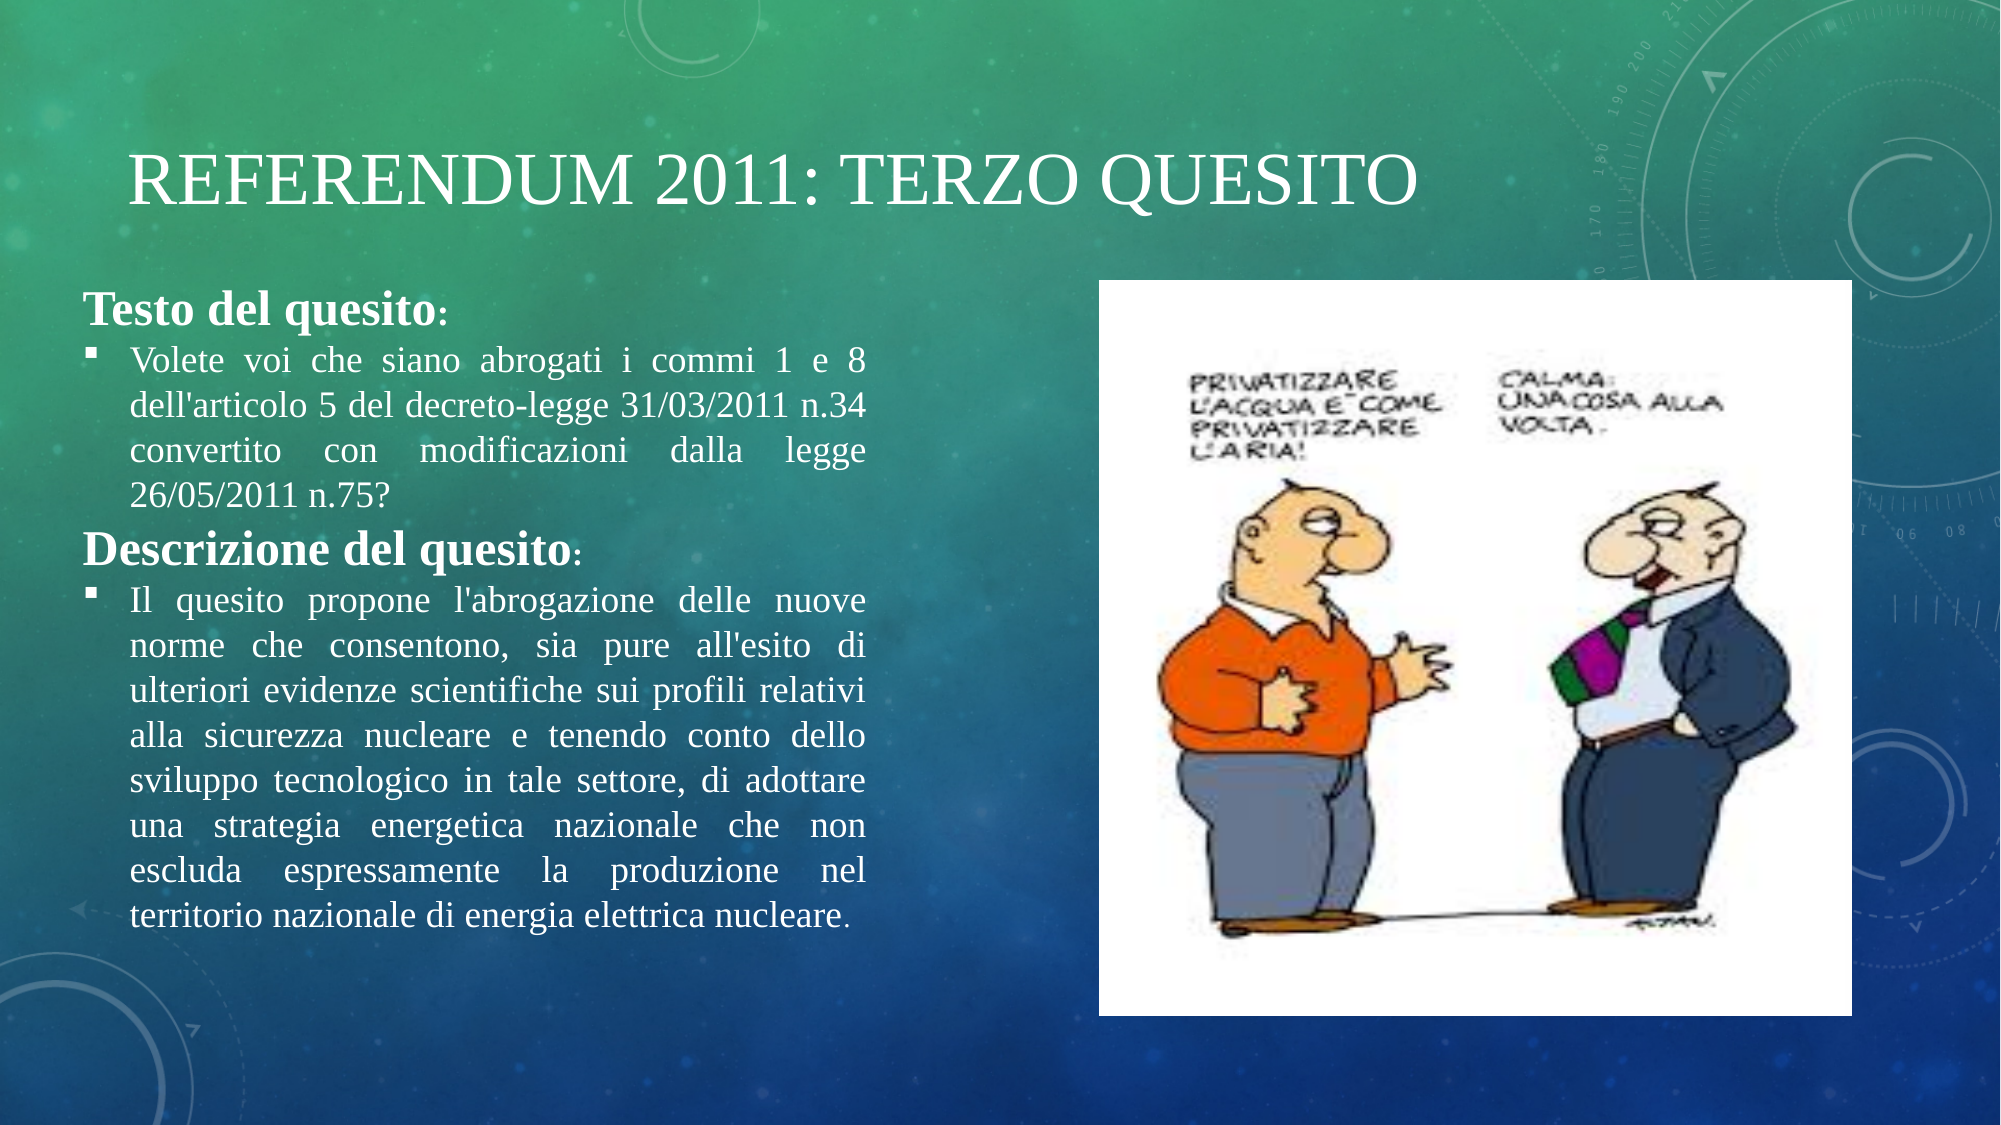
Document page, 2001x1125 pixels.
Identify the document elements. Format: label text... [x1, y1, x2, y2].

picture [0, 0, 2001, 1125]
list [112, 280, 1090, 1034]
title REFERENDUM 2011: terzo quesito [112, 55, 1775, 295]
text_box Testo del quesito: Volete voi che siano abrogati i commi 1 e 8 dell'articolo 5 del decreto-legge 31/03/2011 n.34 convertito con modificazioni dalla legge 26/05/2011 n.75? Descrizione del quesito: Il quesito propone l'abrogazione delle nuove norme che consentono, sia pure all'esito di ulteriori evidenze scientifiche sui profili relativi alla sicurezza nucleare e tenendo conto dello sviluppo tecnologico in tale settore, di adottare una strategia energetica nazionale che non escluda espressamente la produzione nel territorio nazionale di energia elettrica nucleare. [67, 267, 883, 943]
